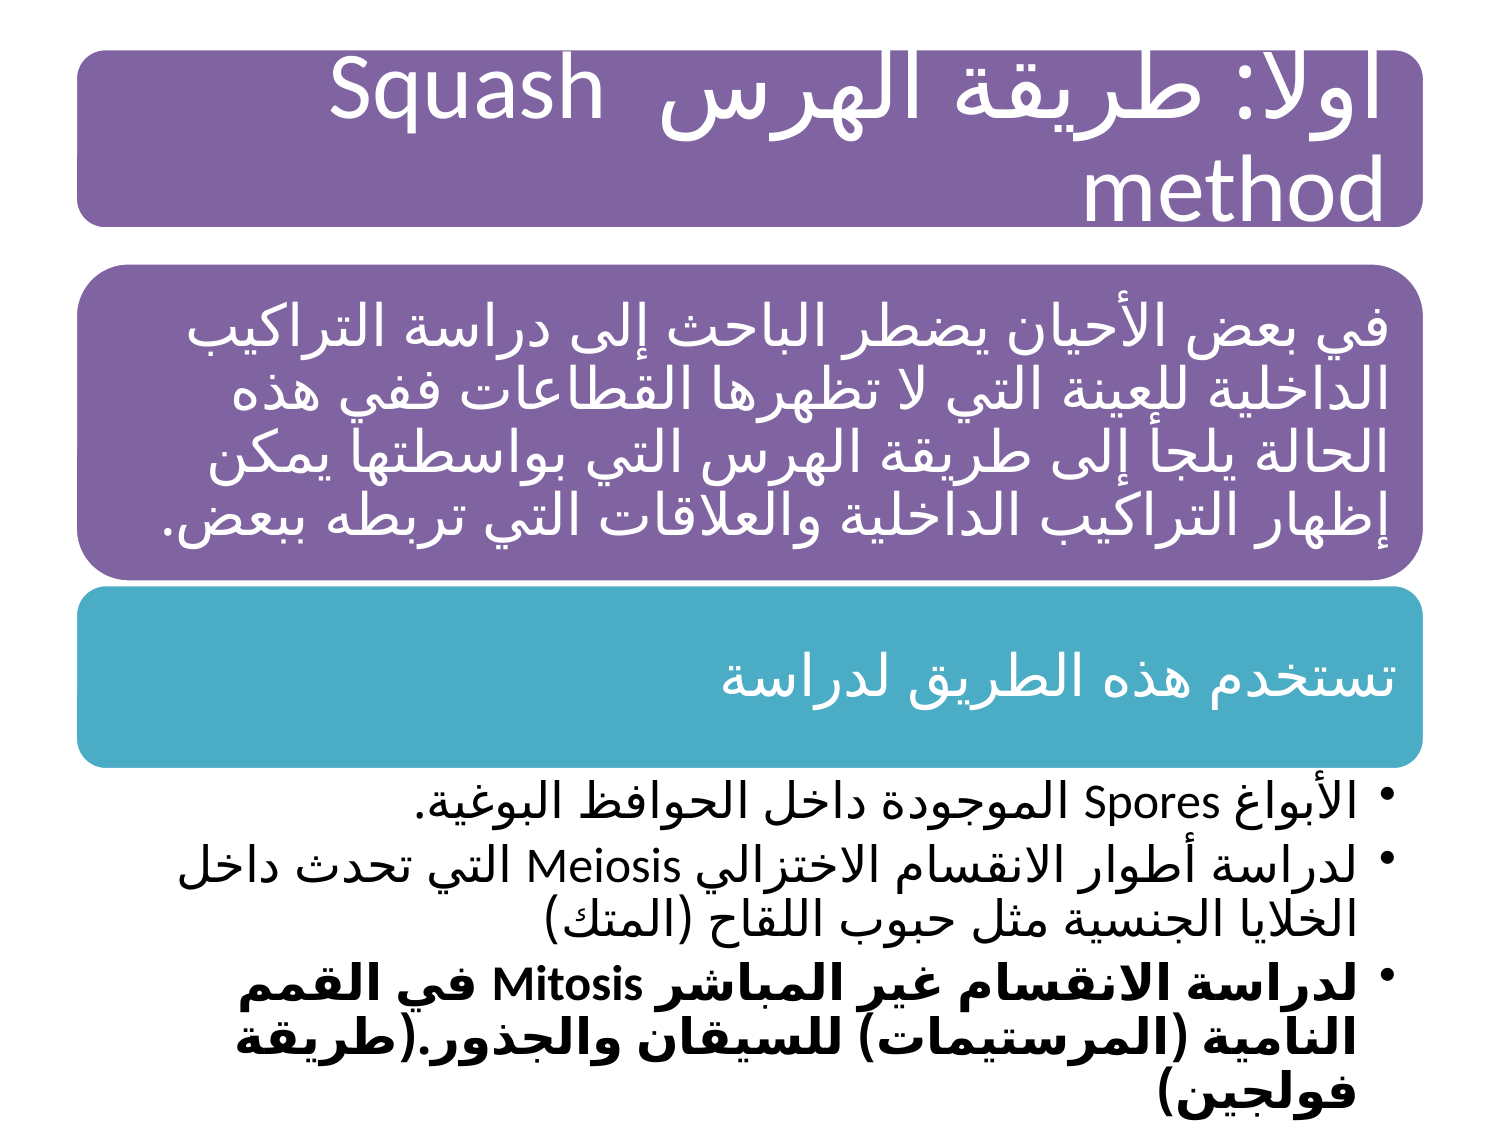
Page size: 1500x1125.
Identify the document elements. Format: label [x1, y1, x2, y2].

list [74, 262, 1426, 1006]
text_box [74, 44, 1426, 233]
